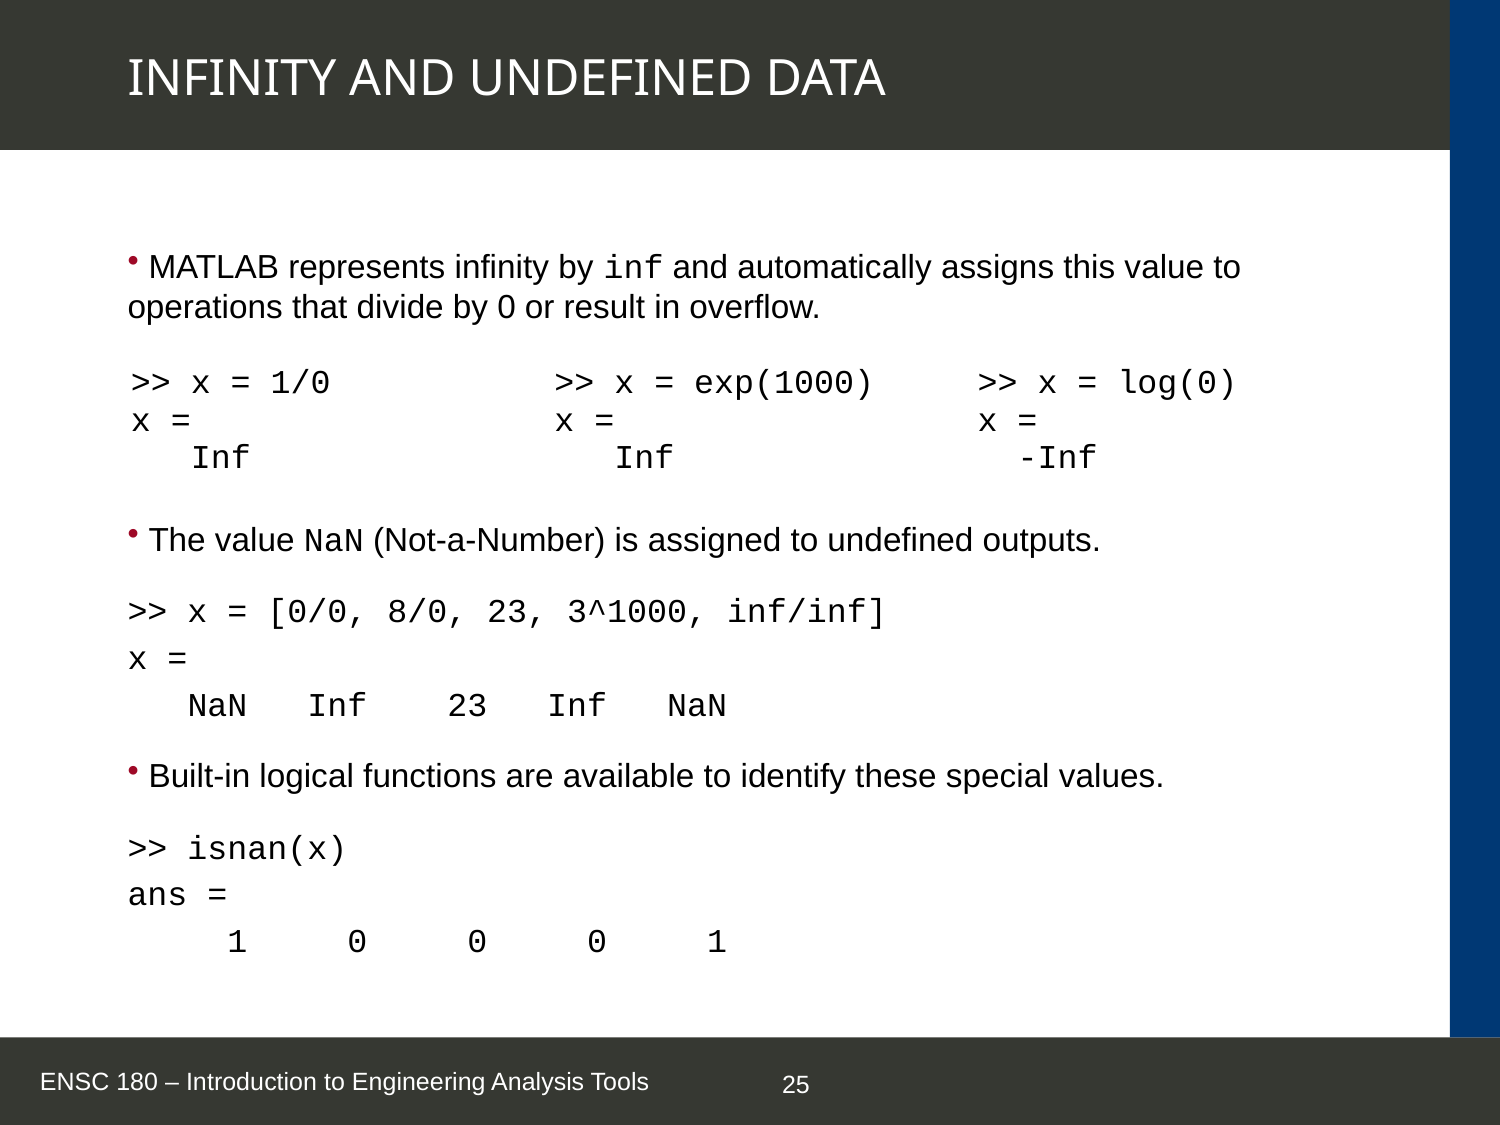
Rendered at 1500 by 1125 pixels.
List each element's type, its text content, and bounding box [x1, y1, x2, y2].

table_header >> x = exp(1000) x = Inf [539, 358, 963, 493]
footer ENSC 180 – Introduction to Engineering Analysis Tools [24, 1057, 740, 1113]
table_header >> x = 1/0 x = Inf [116, 358, 539, 493]
list MATLAB represents infinity by inf and automatically assigns this value to operations that divide by 0 or result in overflow. The value NaN (Not-a-Number) is assigned to undefined outputs. >> x = [0/0, 8/0, 23, 3^1000, inf/inf] x = NaN Inf 23 Inf NaN Built-in logical functions are available to identify these special values. >> isnan(x) ans = 1 0 0 0 1 [112, 237, 1388, 1029]
table_header >> x = log(0) x = -Inf [963, 358, 1386, 493]
title INFINITY AND UNDEFINED DATA [112, 37, 1450, 138]
